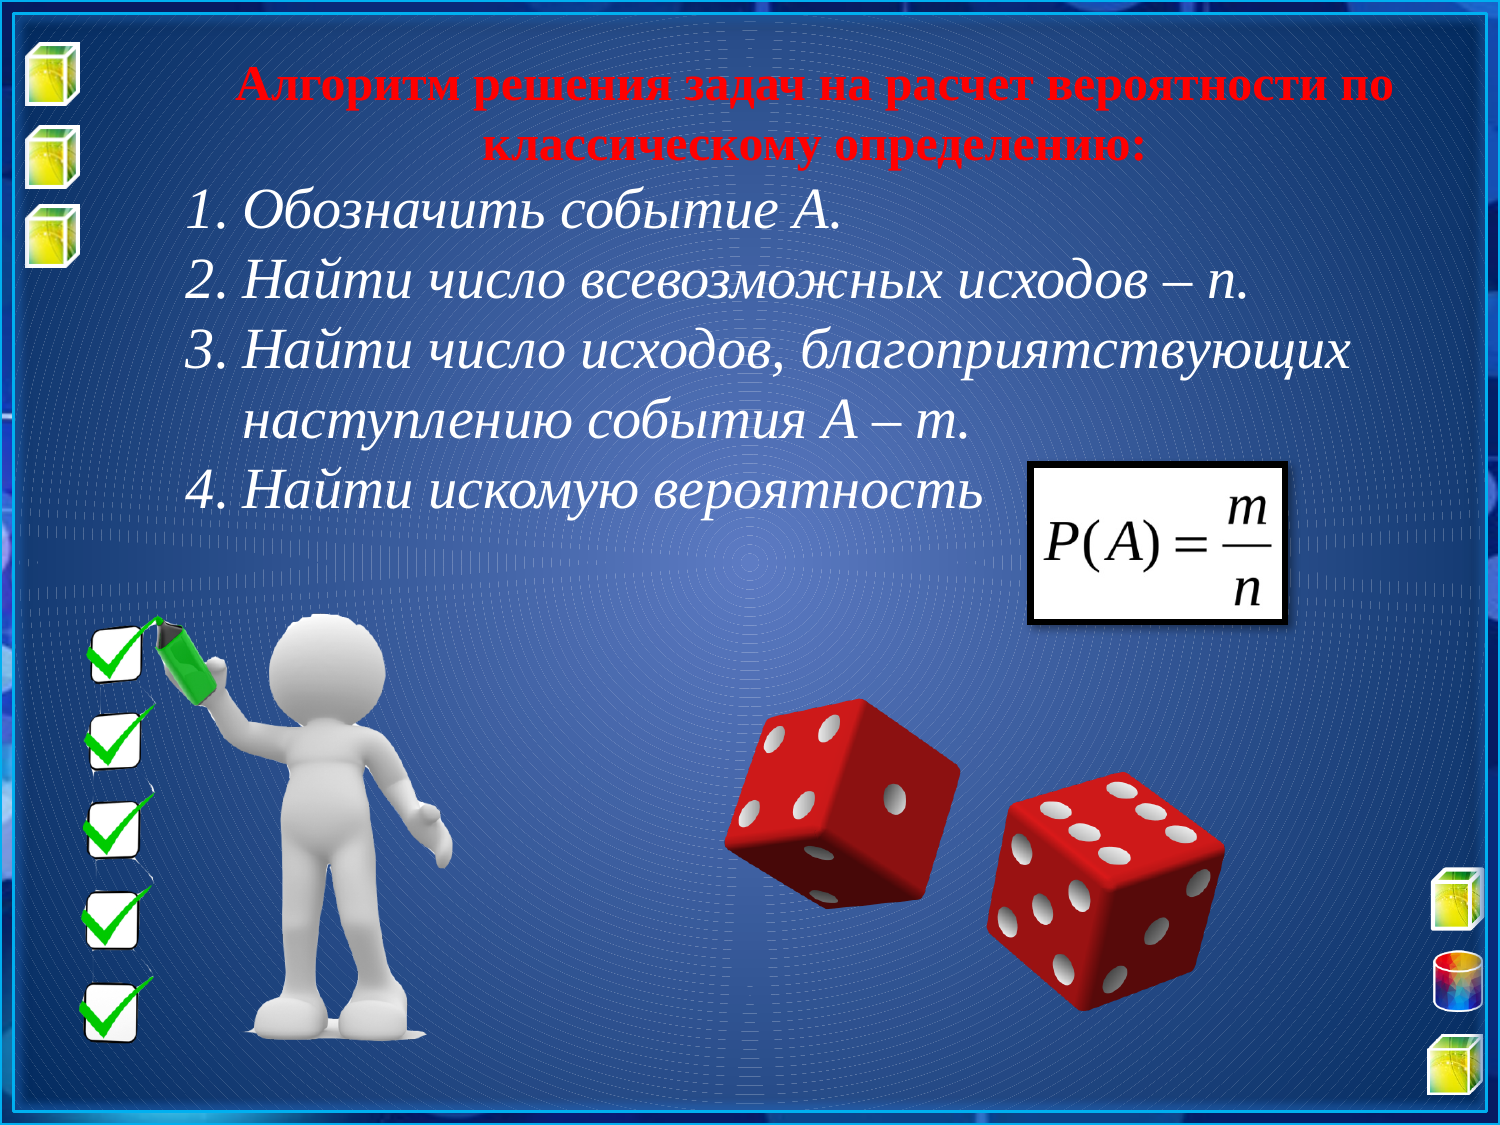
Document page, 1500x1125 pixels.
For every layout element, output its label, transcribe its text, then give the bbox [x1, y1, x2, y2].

text_box Алгоритм решения задач на расчет вероятности по классическому определению: Обозначить событие А. Найти число всевозможных исходов – n. Найти число исходов, благоприятствующих наступлению события А – m. Найти искомую вероятность [171, 42, 1459, 528]
picture [3, 3, 1497, 1122]
